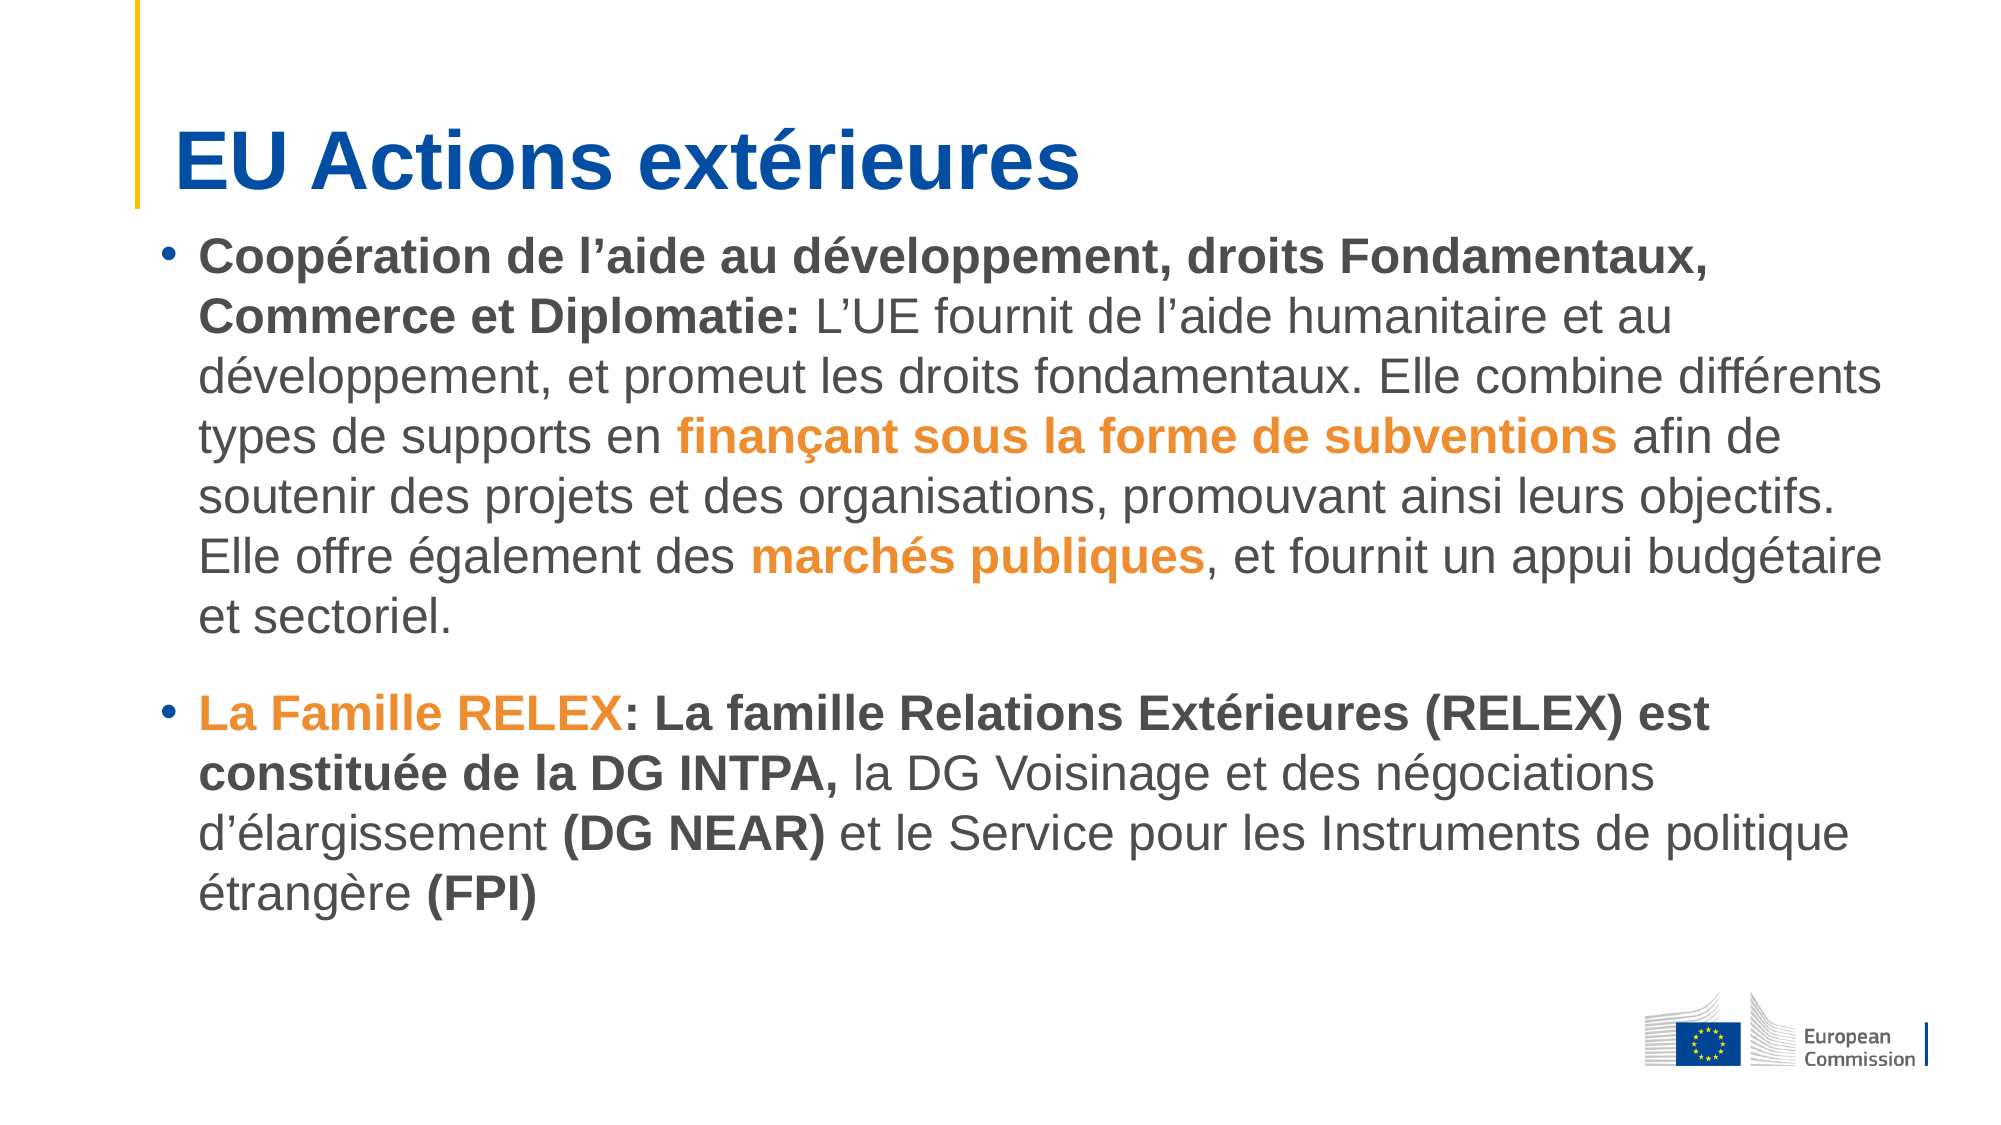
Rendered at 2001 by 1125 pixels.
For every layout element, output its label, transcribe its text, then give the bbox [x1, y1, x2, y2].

text_box [500, 350, 1500, 411]
list Coopération de l’aide au développement, droits Fondamentaux, Commerce et Diplomatie: L’UE fournit de l’aide humanitaire et au développement, et promeut les droits fondamentaux. Elle combine différents types de supports en finançant sous la forme de subventions afin de soutenir des projets et des organisations, promouvant ainsi leurs objectifs. Elle offre également des marchés publiques, et fournit un appui budgétaire et sectoriel. La Famille RELEX: La famille Relations Extérieures (RELEX) est constituée de la DG INTPA, la DG Voisinage et des négociations d’élargissement (DG NEAR) et le Service pour les Instruments de politique étrangère (FPI) [145, 215, 1910, 853]
picture [1645, 991, 1928, 1066]
title EU Actions extérieures [159, 79, 1885, 208]
